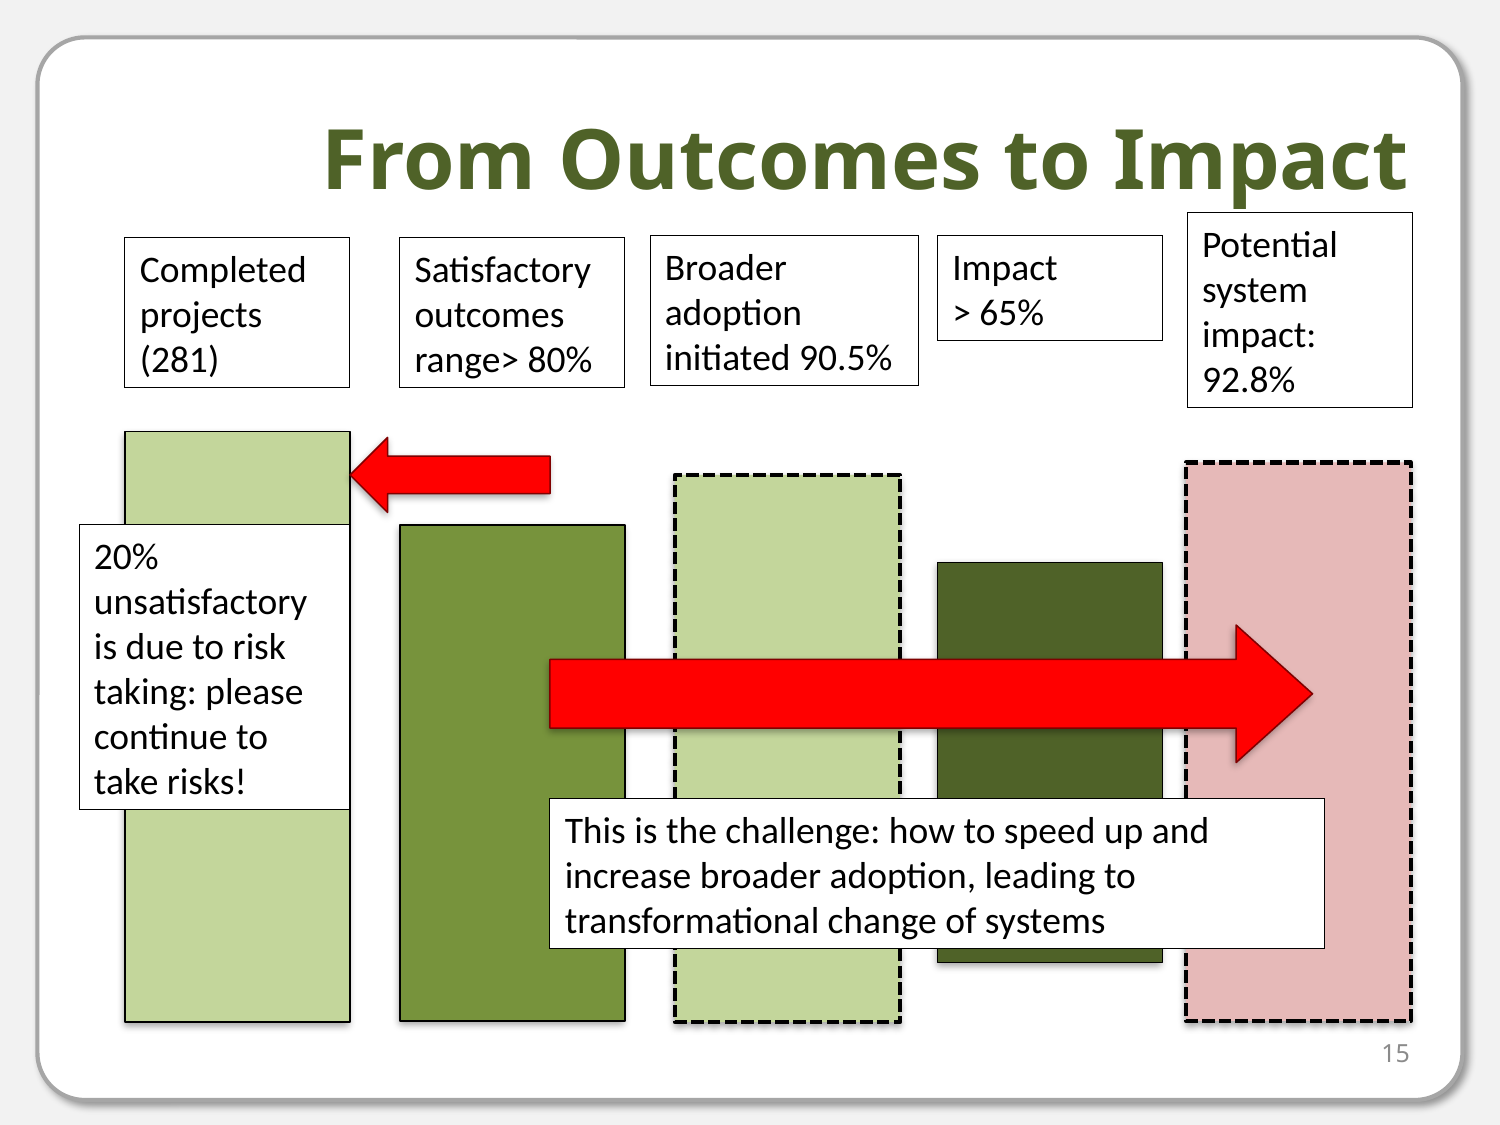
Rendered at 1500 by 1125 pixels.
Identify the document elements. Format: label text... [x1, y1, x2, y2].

text_box [399, 524, 626, 1022]
text_box [674, 737, 901, 798]
text_box Completed projects (281) [124, 237, 350, 388]
title From Outcomes to Impact [75, 62, 1425, 250]
text_box Satisfactory outcomes range> 80% [399, 237, 625, 388]
text_box [674, 474, 901, 657]
text_box This is the challenge: how to speed up and increase broader adoption, leading to transformational change of systems [549, 798, 1325, 949]
text_box [349, 436, 551, 514]
text_box [937, 949, 1163, 963]
text_box Potential system impact: 92.8% [1187, 212, 1413, 408]
text_box [1185, 462, 1412, 1022]
text_box Broader adoption initiated 90.5% [650, 235, 919, 386]
text_box [124, 431, 351, 1023]
text_box 20% unsatisfactory is due to risk taking: please continue to take risks! [79, 524, 350, 810]
text_box [549, 624, 1314, 764]
text_box [937, 737, 1163, 798]
text_box [937, 562, 1163, 657]
slide_number 15 [1074, 1025, 1425, 1085]
text_box [674, 949, 901, 1023]
text_box Impact > 65% [937, 235, 1163, 341]
